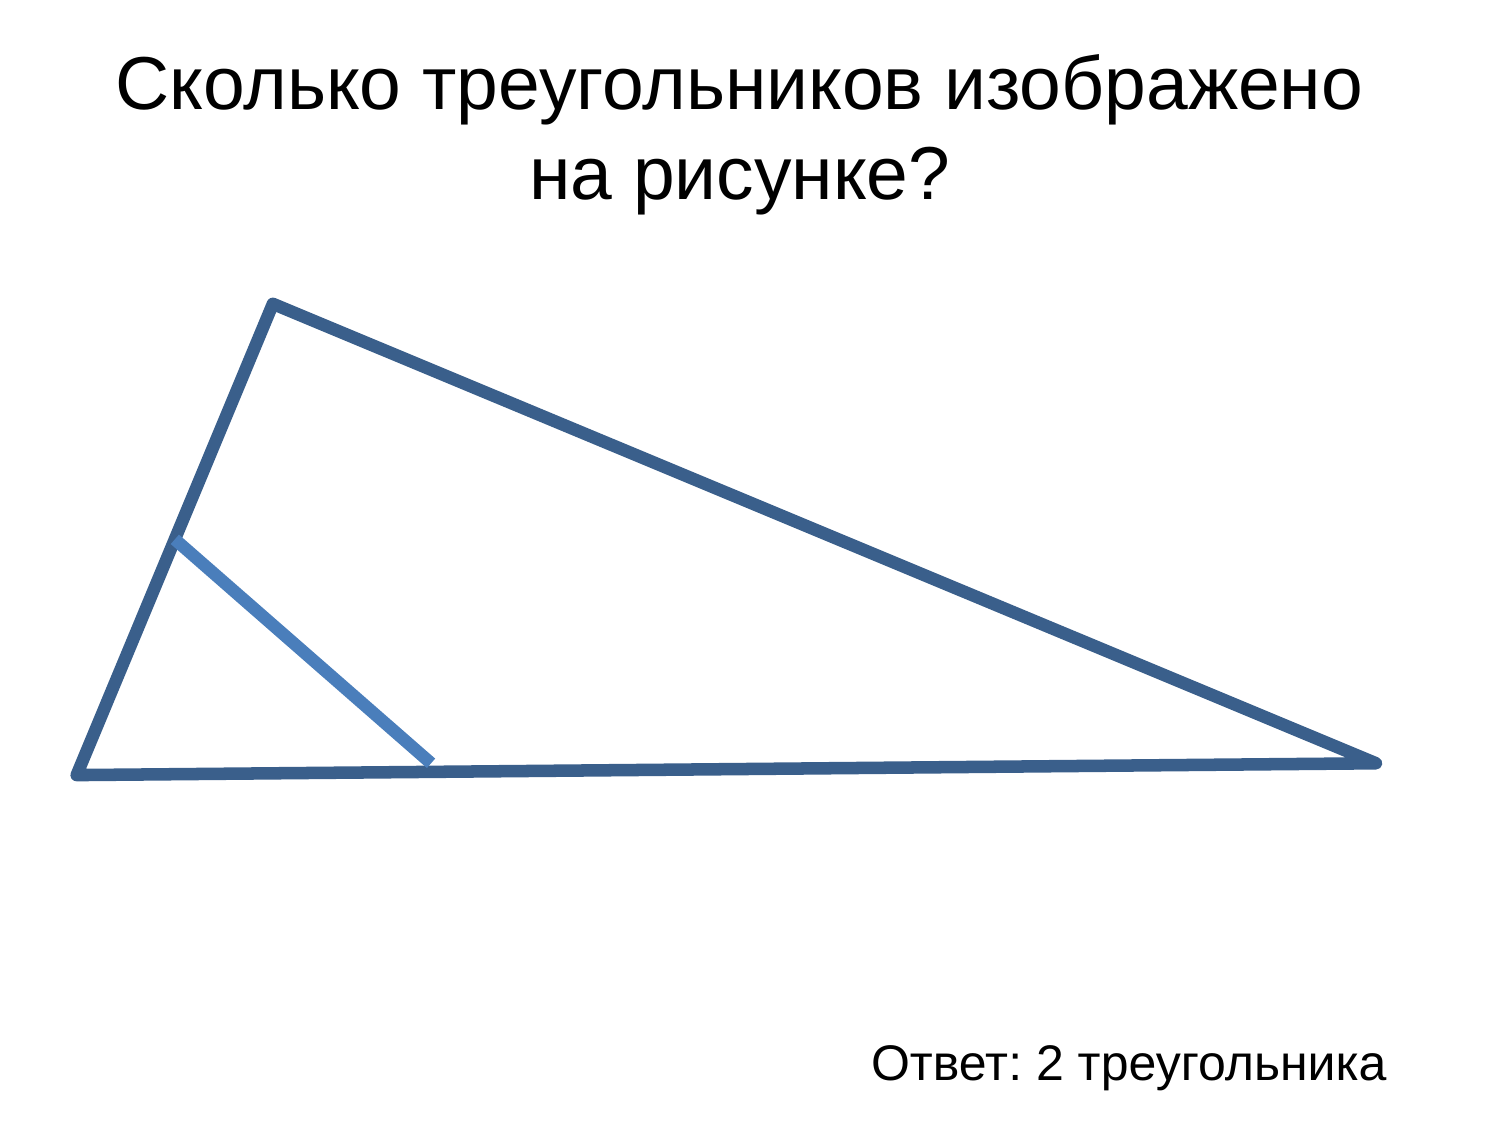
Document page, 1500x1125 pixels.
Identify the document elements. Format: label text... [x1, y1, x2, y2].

text_box [74, 301, 1379, 778]
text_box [174, 539, 432, 764]
title Сколько треугольников изображено на рисунке? [64, 30, 1415, 219]
text_box Ответ: 2 треугольника [856, 1023, 1471, 1098]
